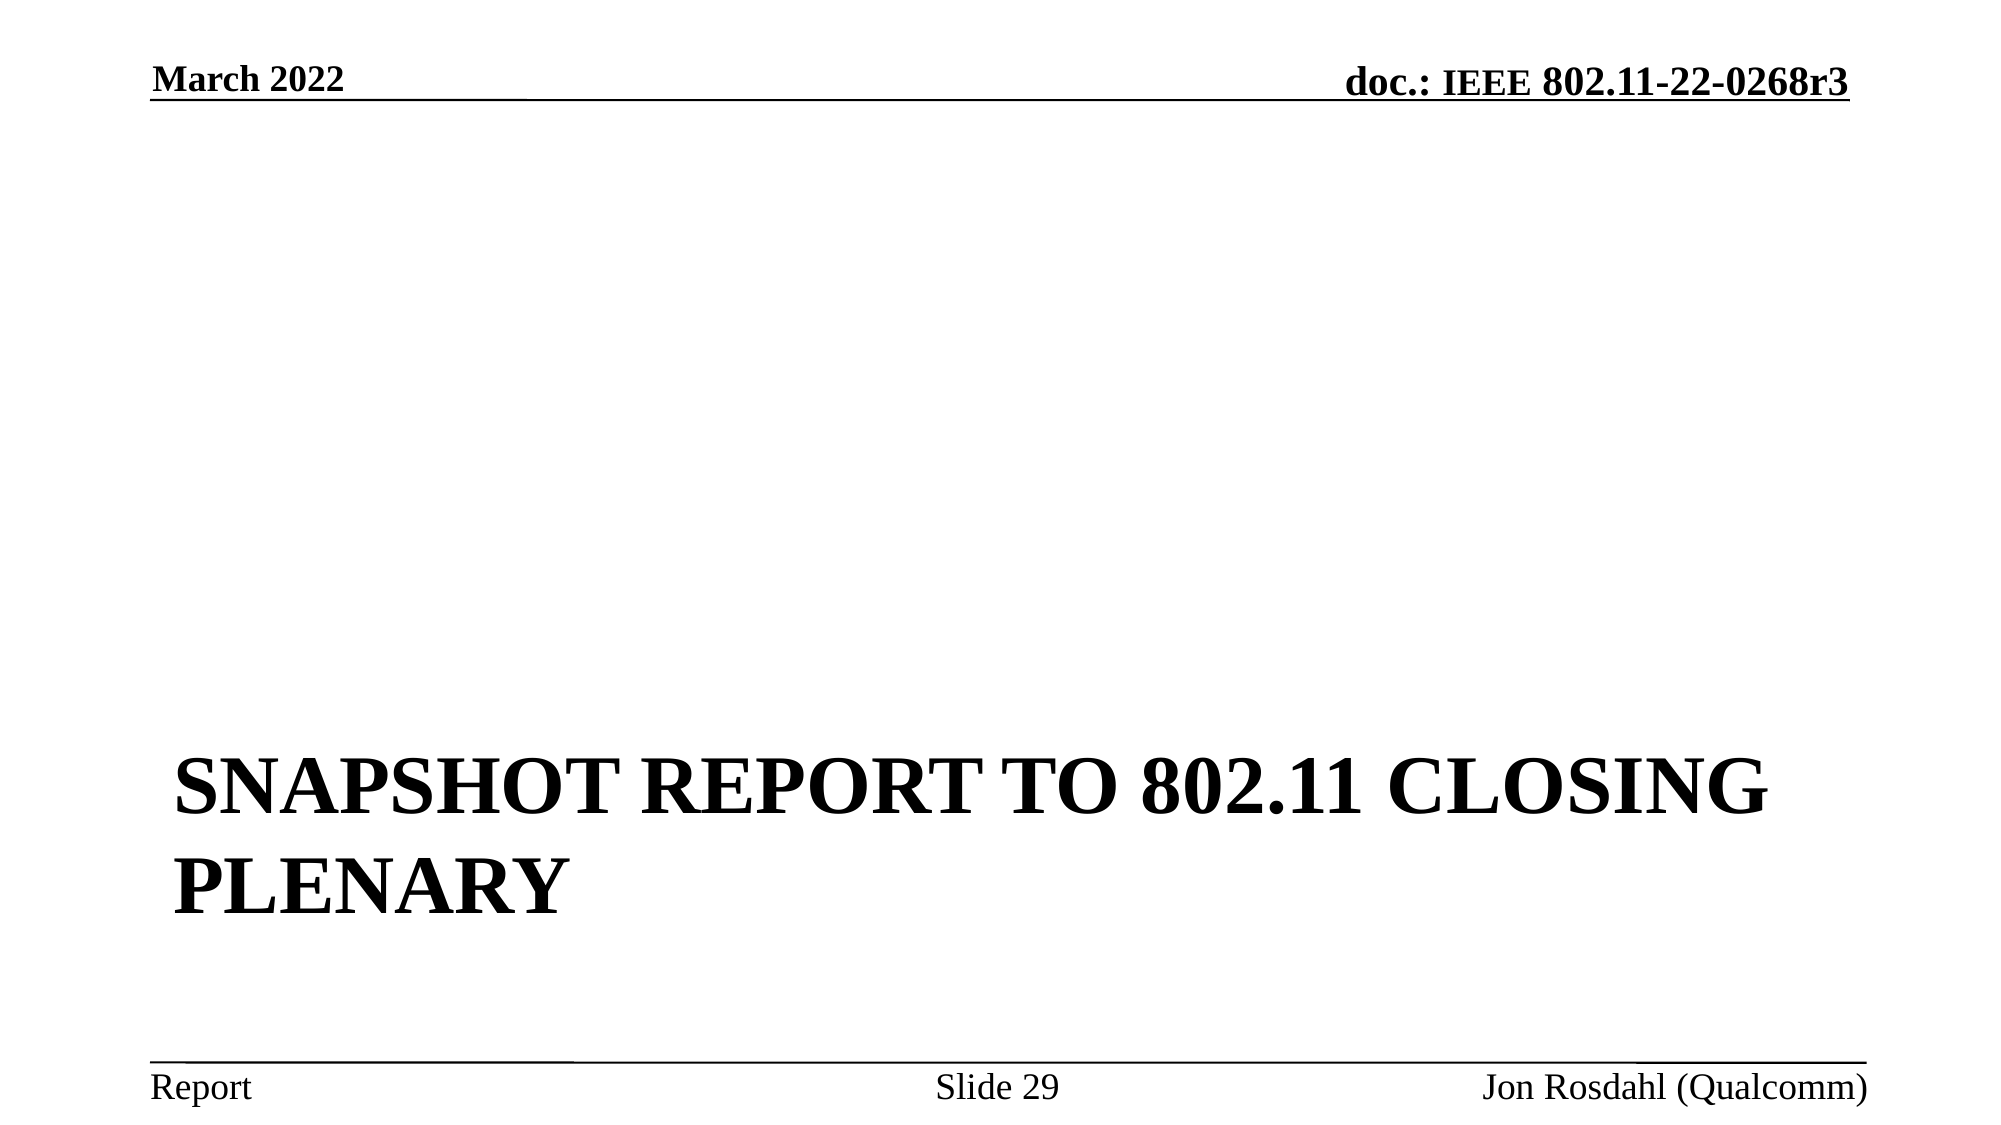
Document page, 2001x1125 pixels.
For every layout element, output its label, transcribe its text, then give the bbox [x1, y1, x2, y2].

slide_number Slide 29 [928, 1061, 1067, 1123]
title Snapshot Report to 802.11 closing plenary [157, 722, 1859, 947]
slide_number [152, 49, 434, 100]
footer Jon Rosdahl (Qualcomm) [1424, 1061, 1869, 1108]
